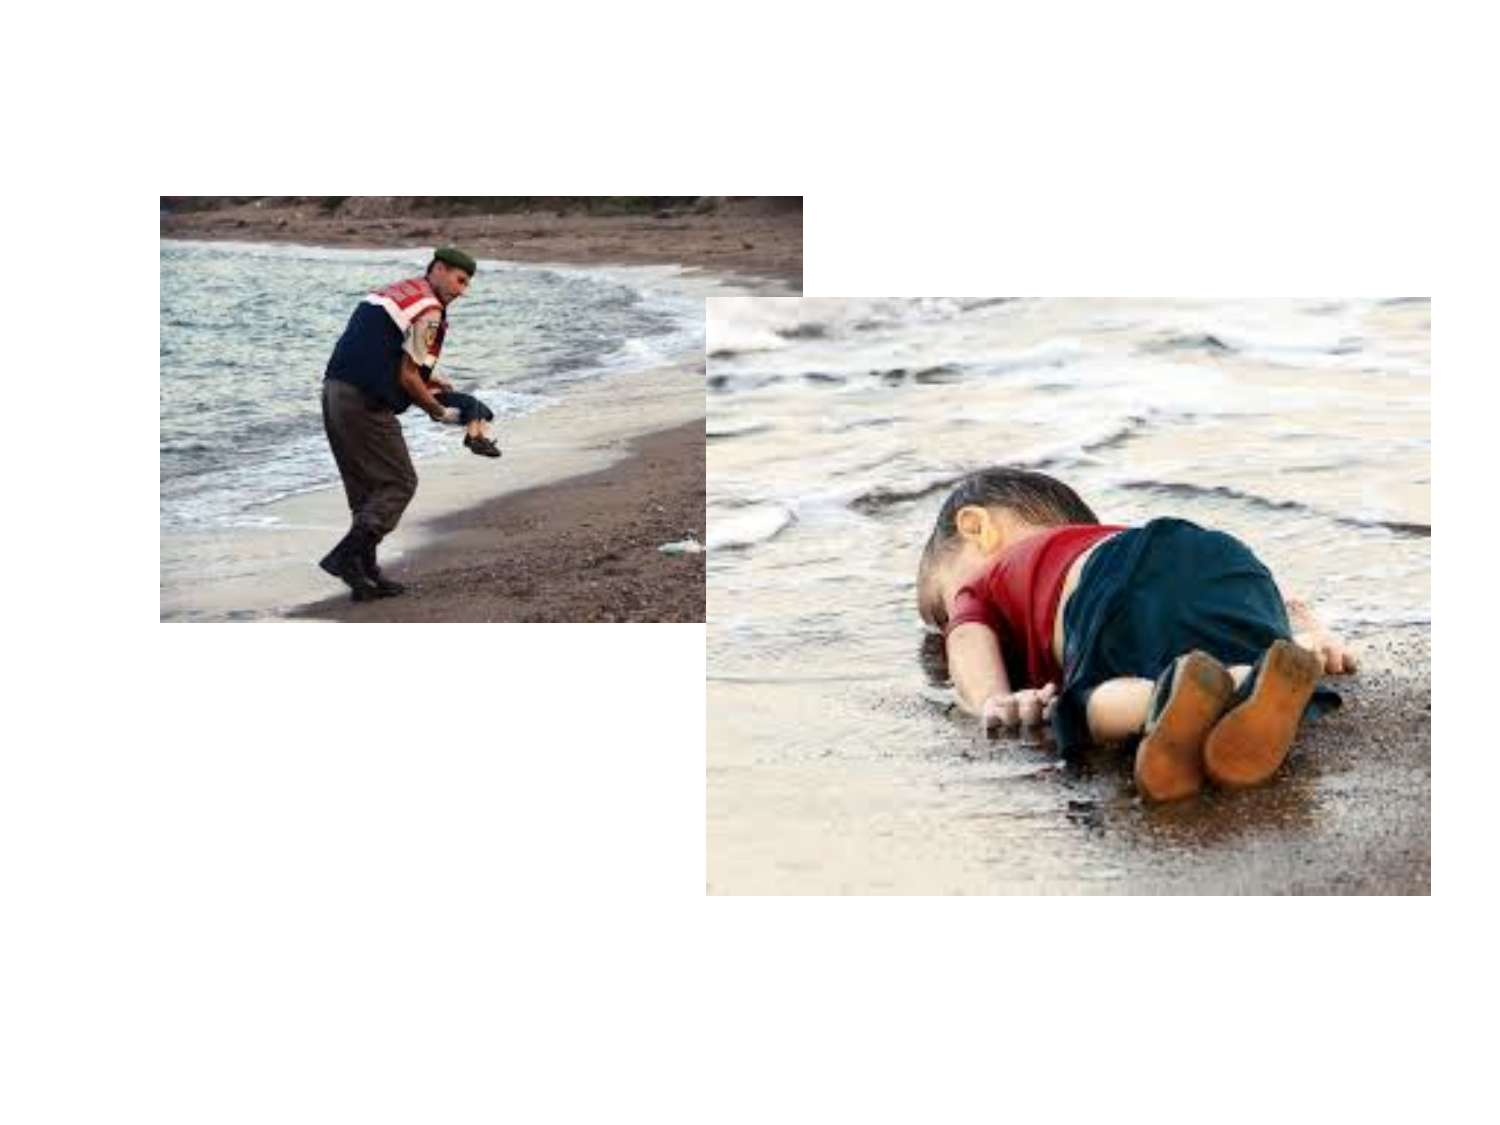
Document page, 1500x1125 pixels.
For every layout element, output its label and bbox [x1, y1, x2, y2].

picture [160, 196, 1431, 896]
